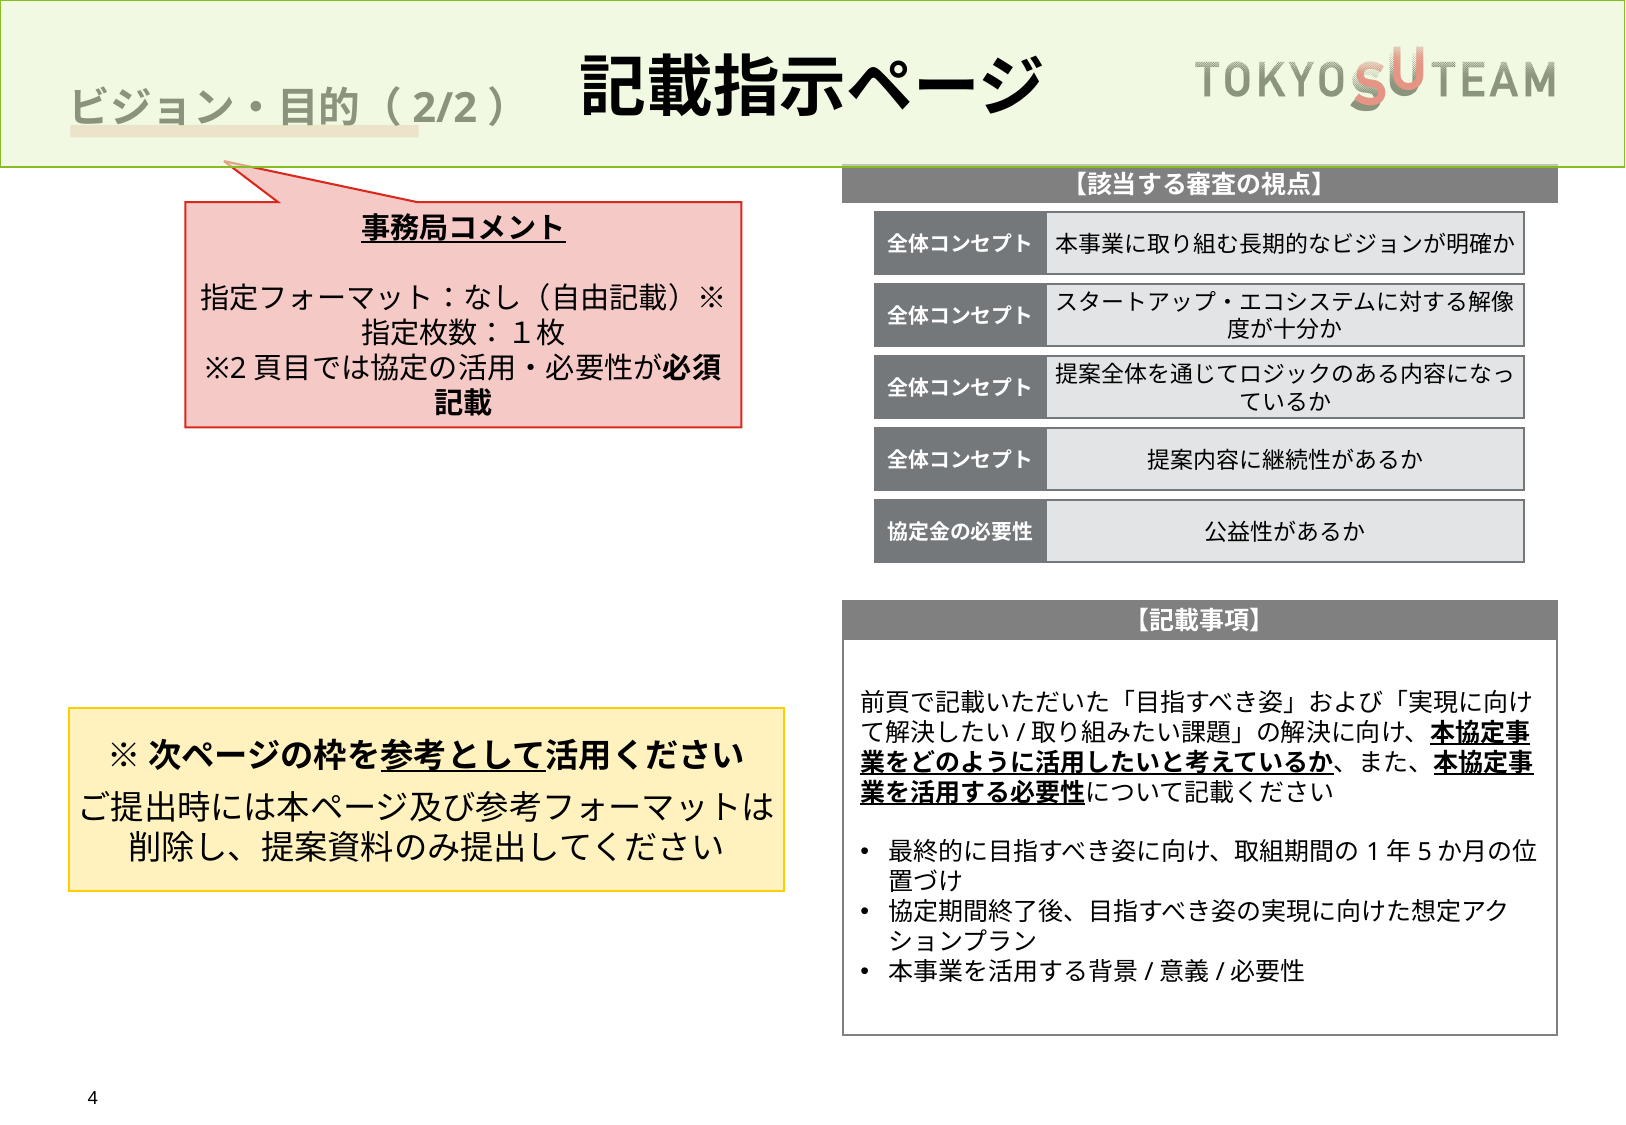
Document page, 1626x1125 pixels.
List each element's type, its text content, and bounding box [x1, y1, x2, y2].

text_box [874, 283, 1525, 347]
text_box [842, 600, 1557, 1036]
text_box 【該当する審査の視点】 [842, 167, 1557, 203]
text_box 記載指示ページ [0, 0, 1625, 167]
slide_number 4 [68, 1080, 98, 1109]
picture [1194, 45, 1557, 115]
text_box 事務局コメント 指定フォーマット：なし（自由記載）※ 指定枚数：１枚 ※2頁目では協定の活用・必要性が必須記載 [185, 167, 742, 428]
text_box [874, 211, 1525, 275]
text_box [874, 427, 1525, 491]
text_box ※次ページの枠を参考として活用ください ご提出時には本ページ及び参考フォーマットは削除し、提案資料のみ提出してください [68, 708, 784, 892]
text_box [874, 355, 1525, 419]
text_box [874, 499, 1525, 563]
